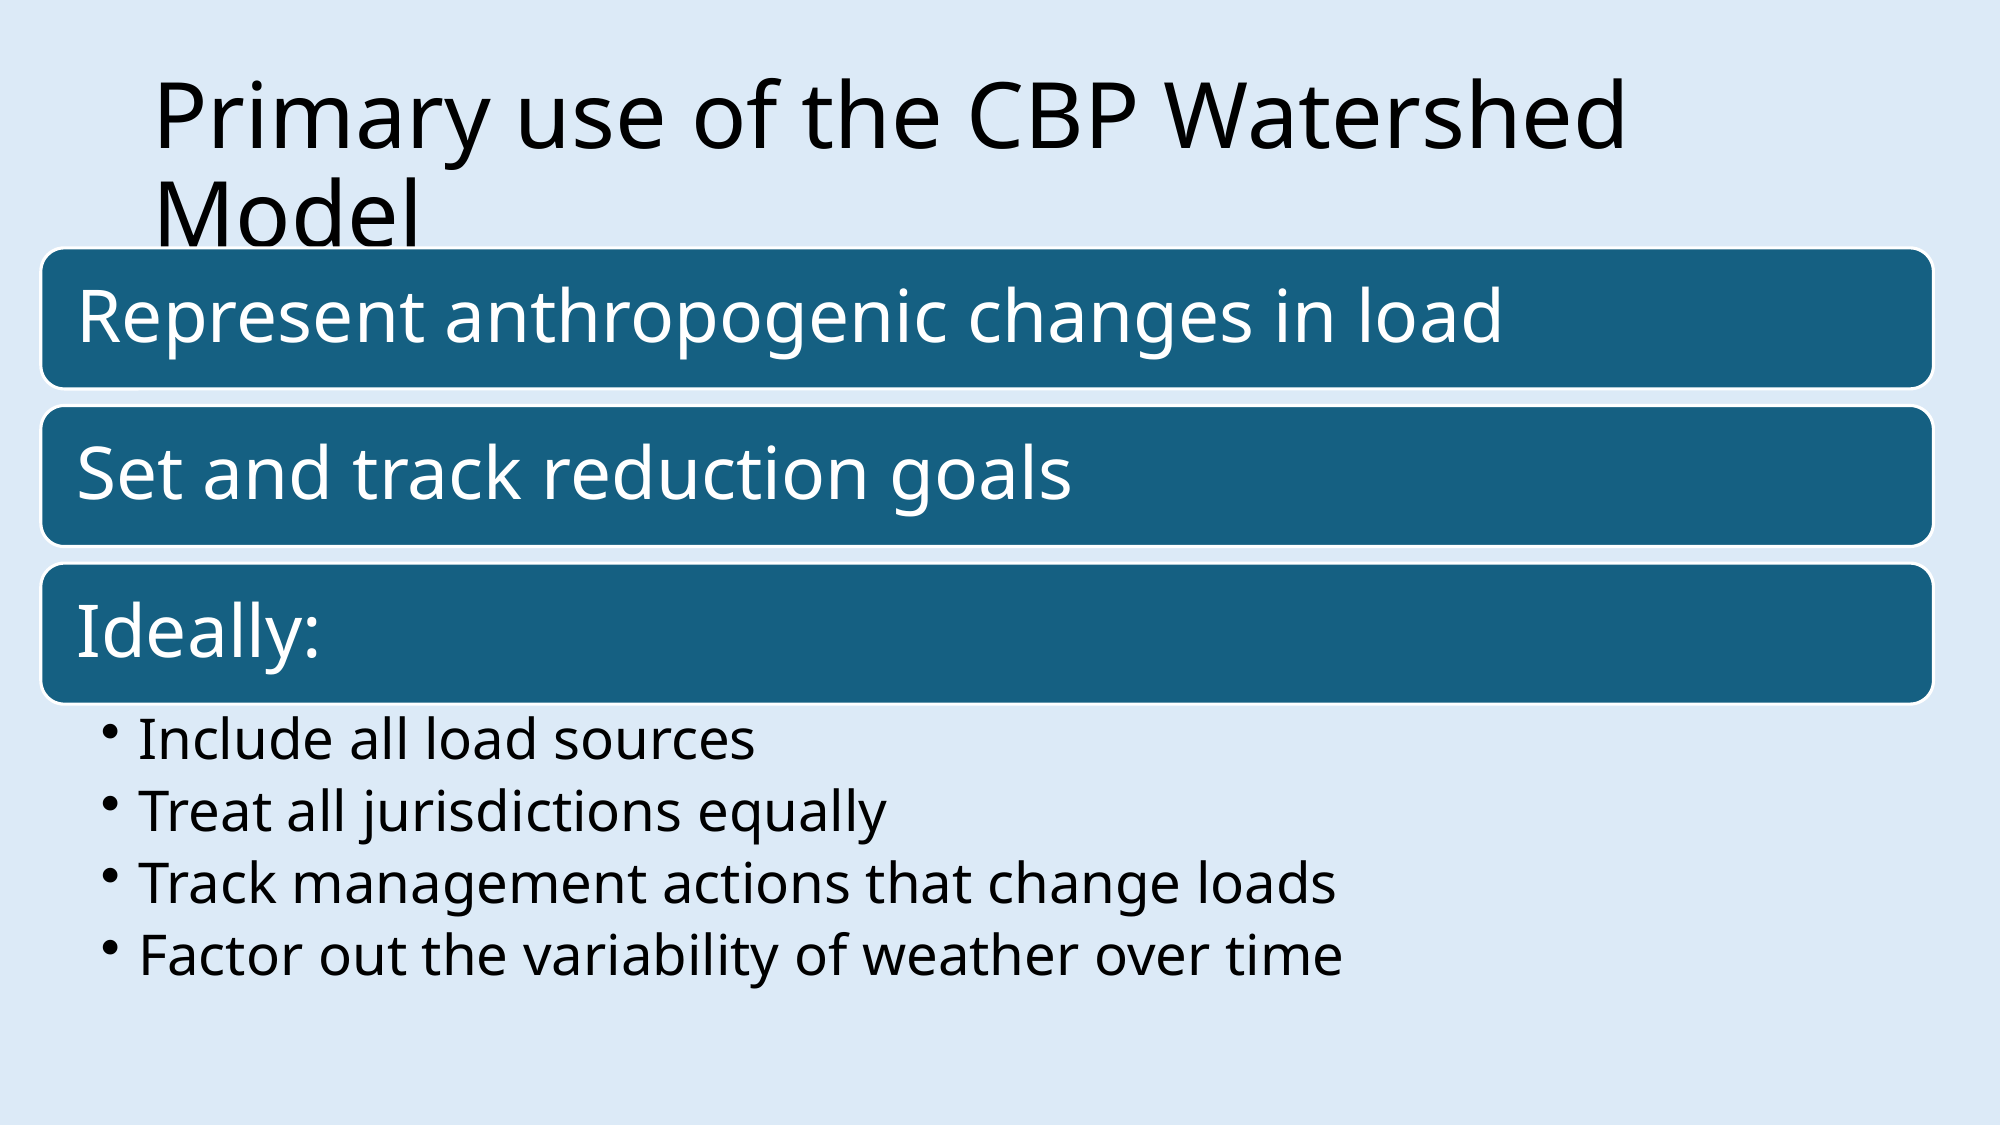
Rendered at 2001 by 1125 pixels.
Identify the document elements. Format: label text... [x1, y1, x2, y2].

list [40, 247, 1934, 1014]
title Primary use of the CBP Watershed Model [137, 59, 1863, 246]
